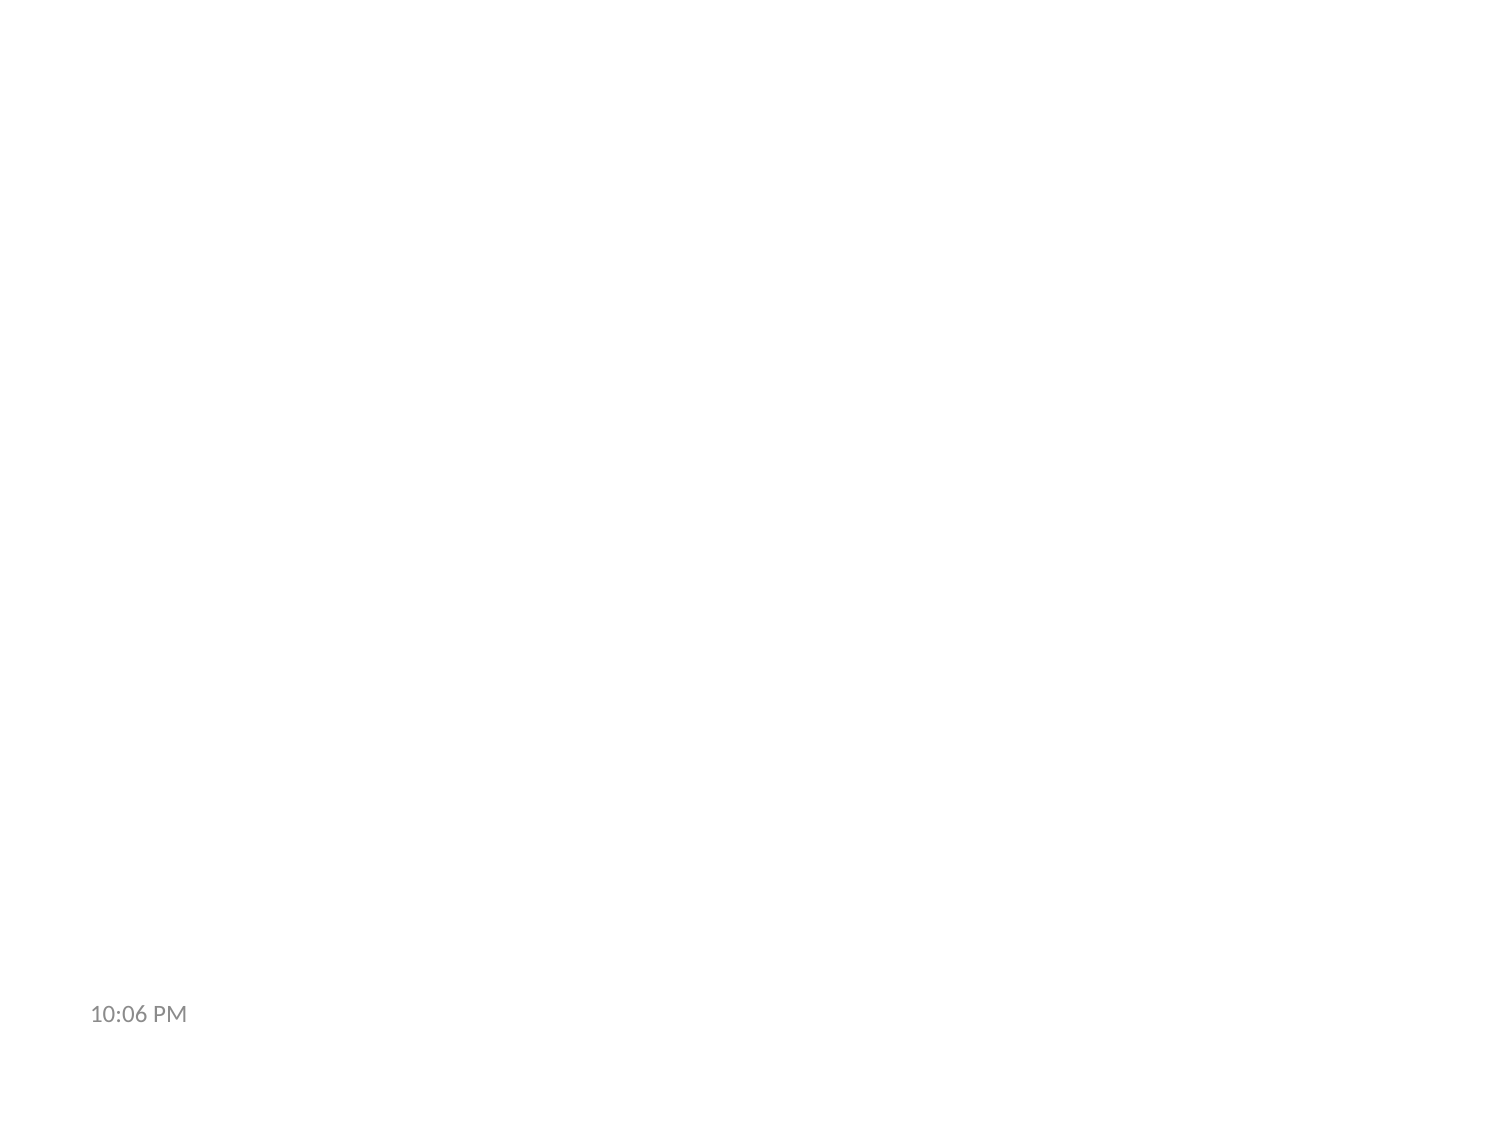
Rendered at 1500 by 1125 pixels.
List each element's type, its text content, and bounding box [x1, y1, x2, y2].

text_box 3:35 PM [75, 982, 425, 1043]
